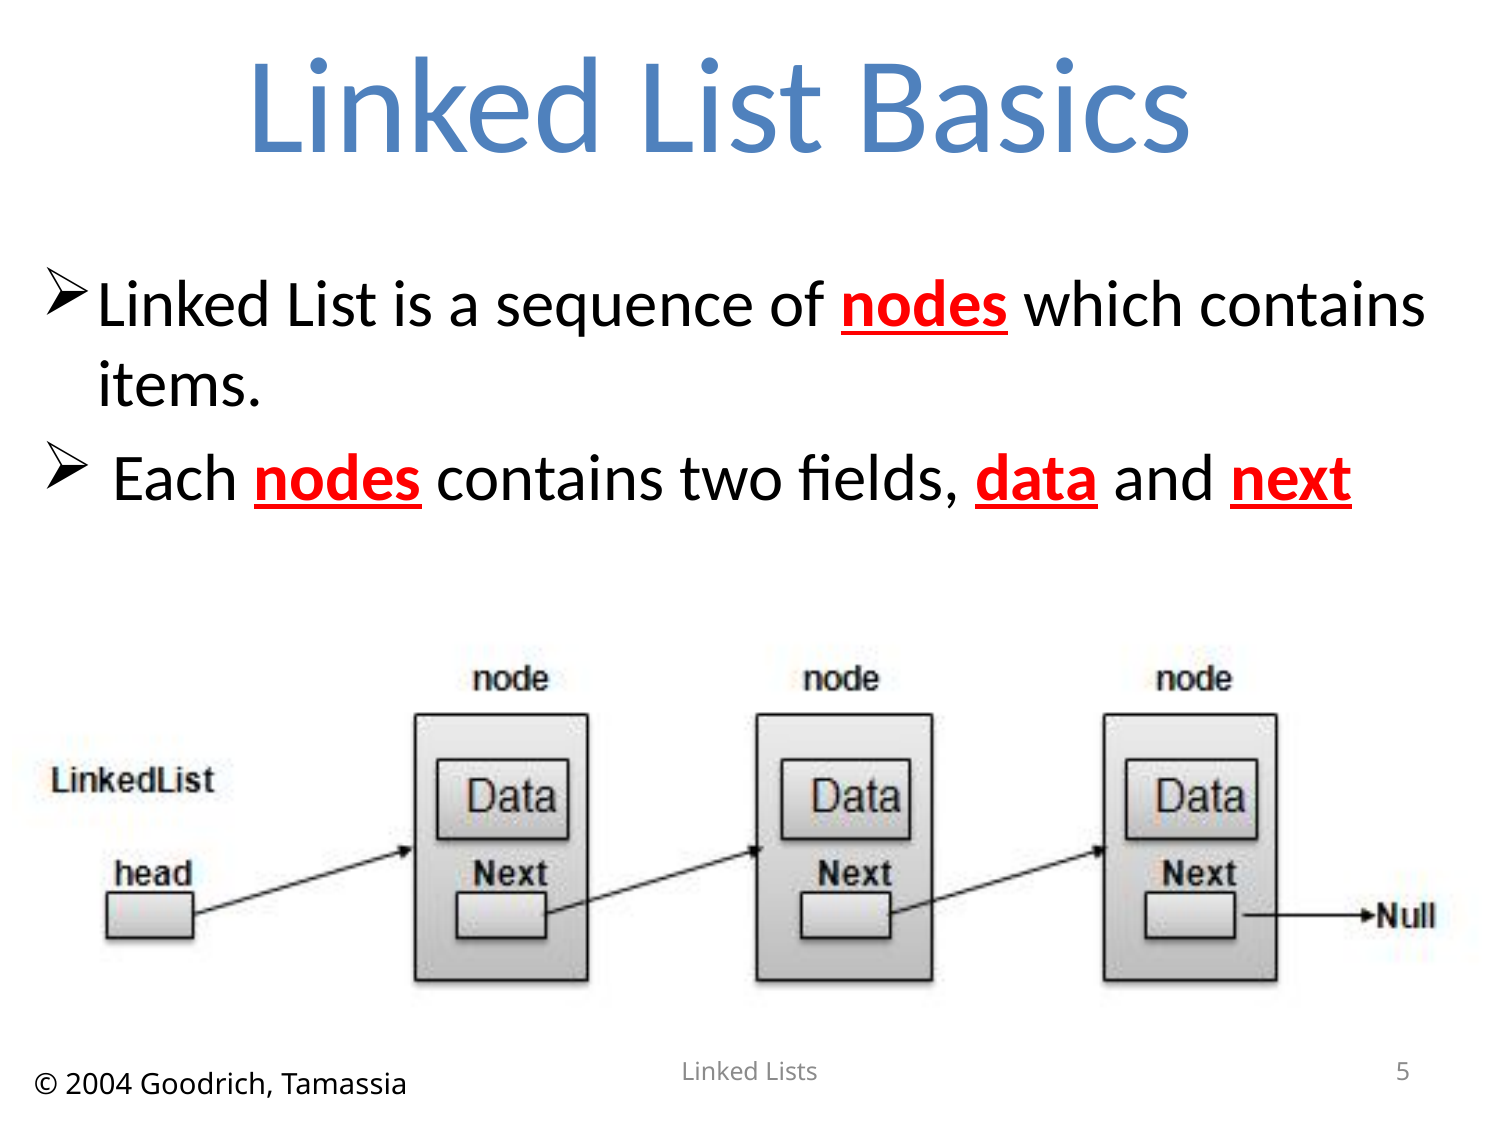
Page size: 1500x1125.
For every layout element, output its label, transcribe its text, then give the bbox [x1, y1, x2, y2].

footer Linked Lists [512, 1046, 988, 1103]
picture [12, 600, 1488, 1039]
title Linked List Basics [63, 19, 1376, 175]
slide_number 5 [1074, 1046, 1425, 1103]
list Linked List is a sequence of nodes which contains items. Each nodes contains two fields, data and next [25, 252, 1500, 950]
